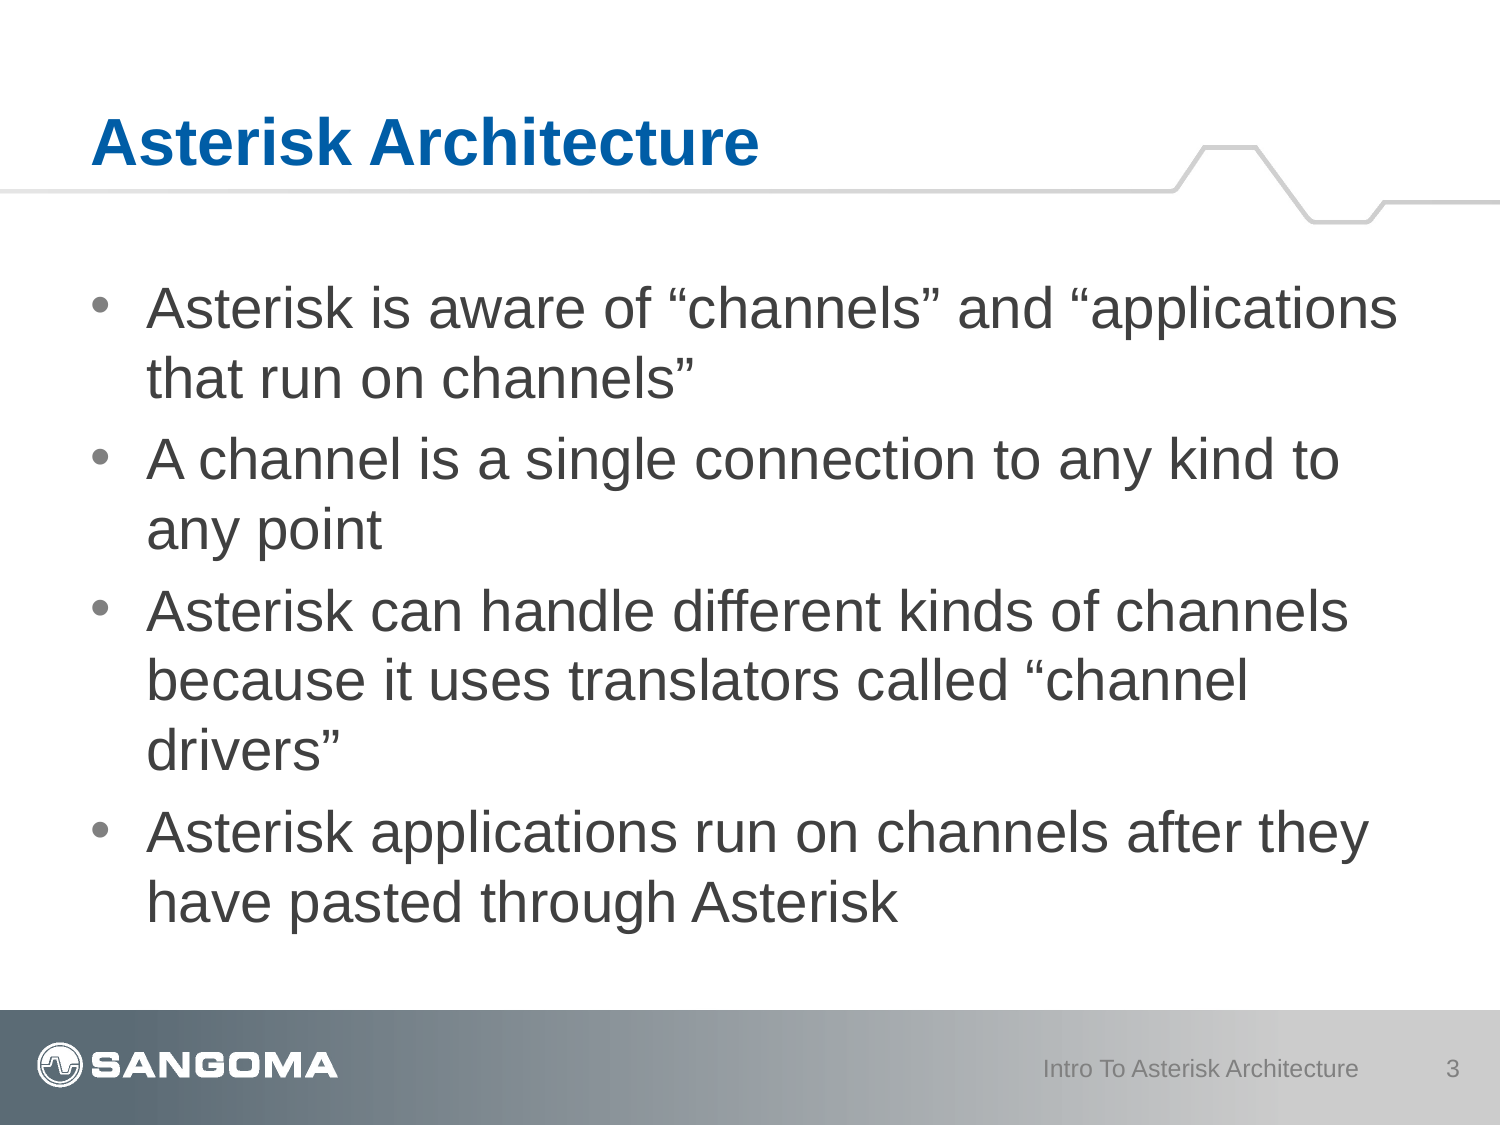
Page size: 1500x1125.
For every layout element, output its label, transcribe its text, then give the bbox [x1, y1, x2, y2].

title Asterisk Architecture [75, 45, 1425, 233]
picture [0, 0, 1500, 1125]
footer Intro To Asterisk Architecture [525, 1037, 1375, 1098]
list Asterisk is aware of “channels” and “applications that run on channels” A channel is a single connection to any kind to any point Asterisk can handle different kinds of channels because it uses translators called “channel drivers” Asterisk applications run on channels after they have pasted through Asterisk [75, 262, 1425, 1005]
slide_number 3 [1387, 1037, 1475, 1098]
